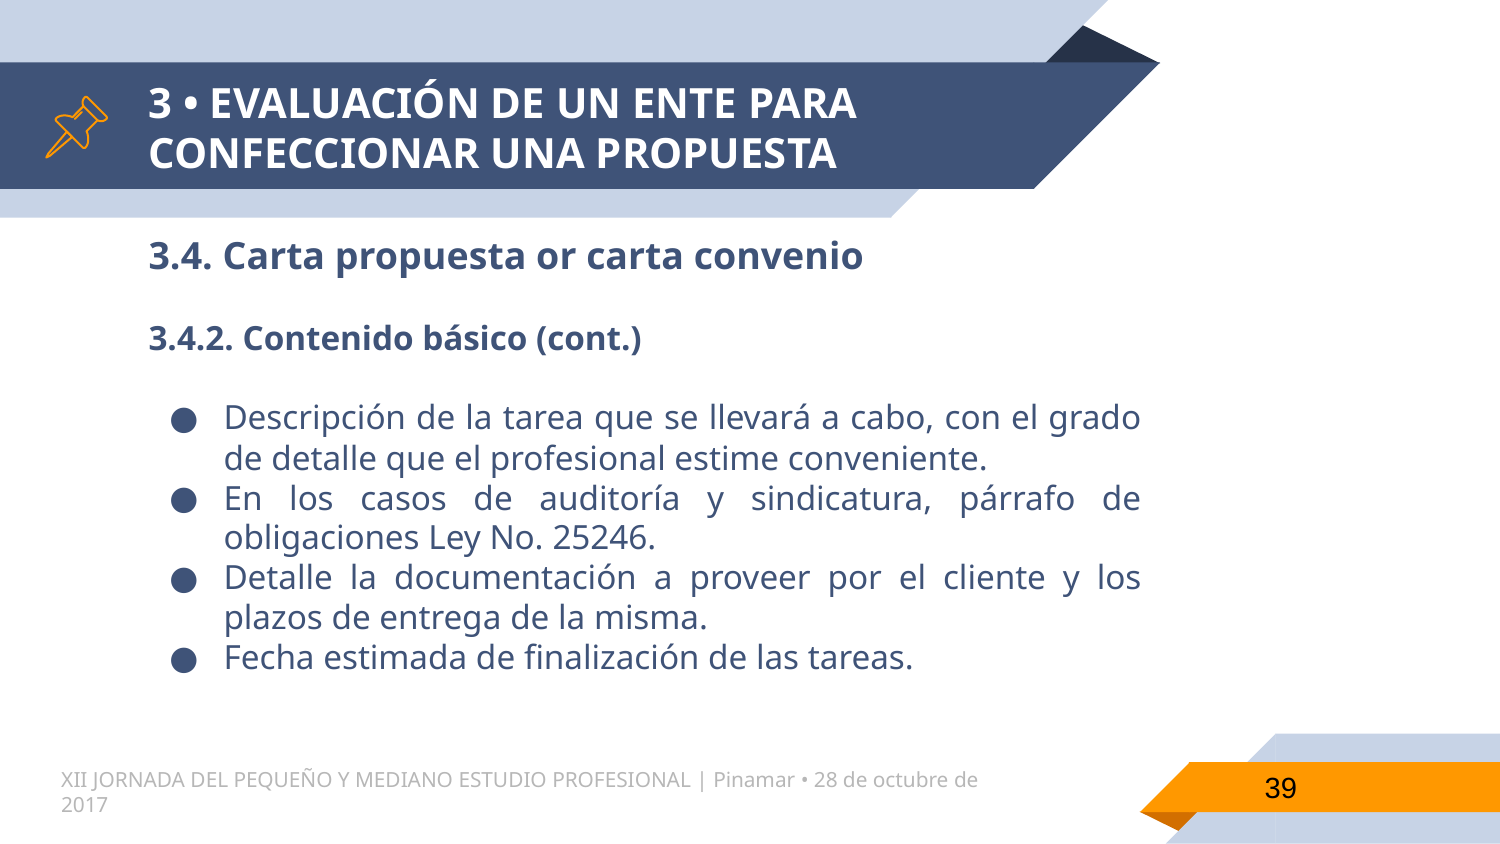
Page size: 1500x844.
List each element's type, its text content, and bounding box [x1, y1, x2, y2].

text_box 3.4. Carta propuesta or carta convenio 3.4.2. Contenido básico (cont.) Descripción de la tarea que se llevará a cabo, con el grado de detalle que el profesional estime conveniente. En los casos de auditoría y sindicatura, párrafo de obligaciones Ley No. 25246. Detalle la documentación a proveer por el cliente y los plazos de entrega de la misma. Fecha estimada de finalización de las tareas. [133, 217, 1158, 791]
slide_number 39 [1249, 760, 1494, 813]
title 3 • EVALUACIÓN DE UN ENTE PARA CONFECCIONAR UNA PROPUESTA [133, 64, 1101, 190]
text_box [46, 96, 108, 158]
